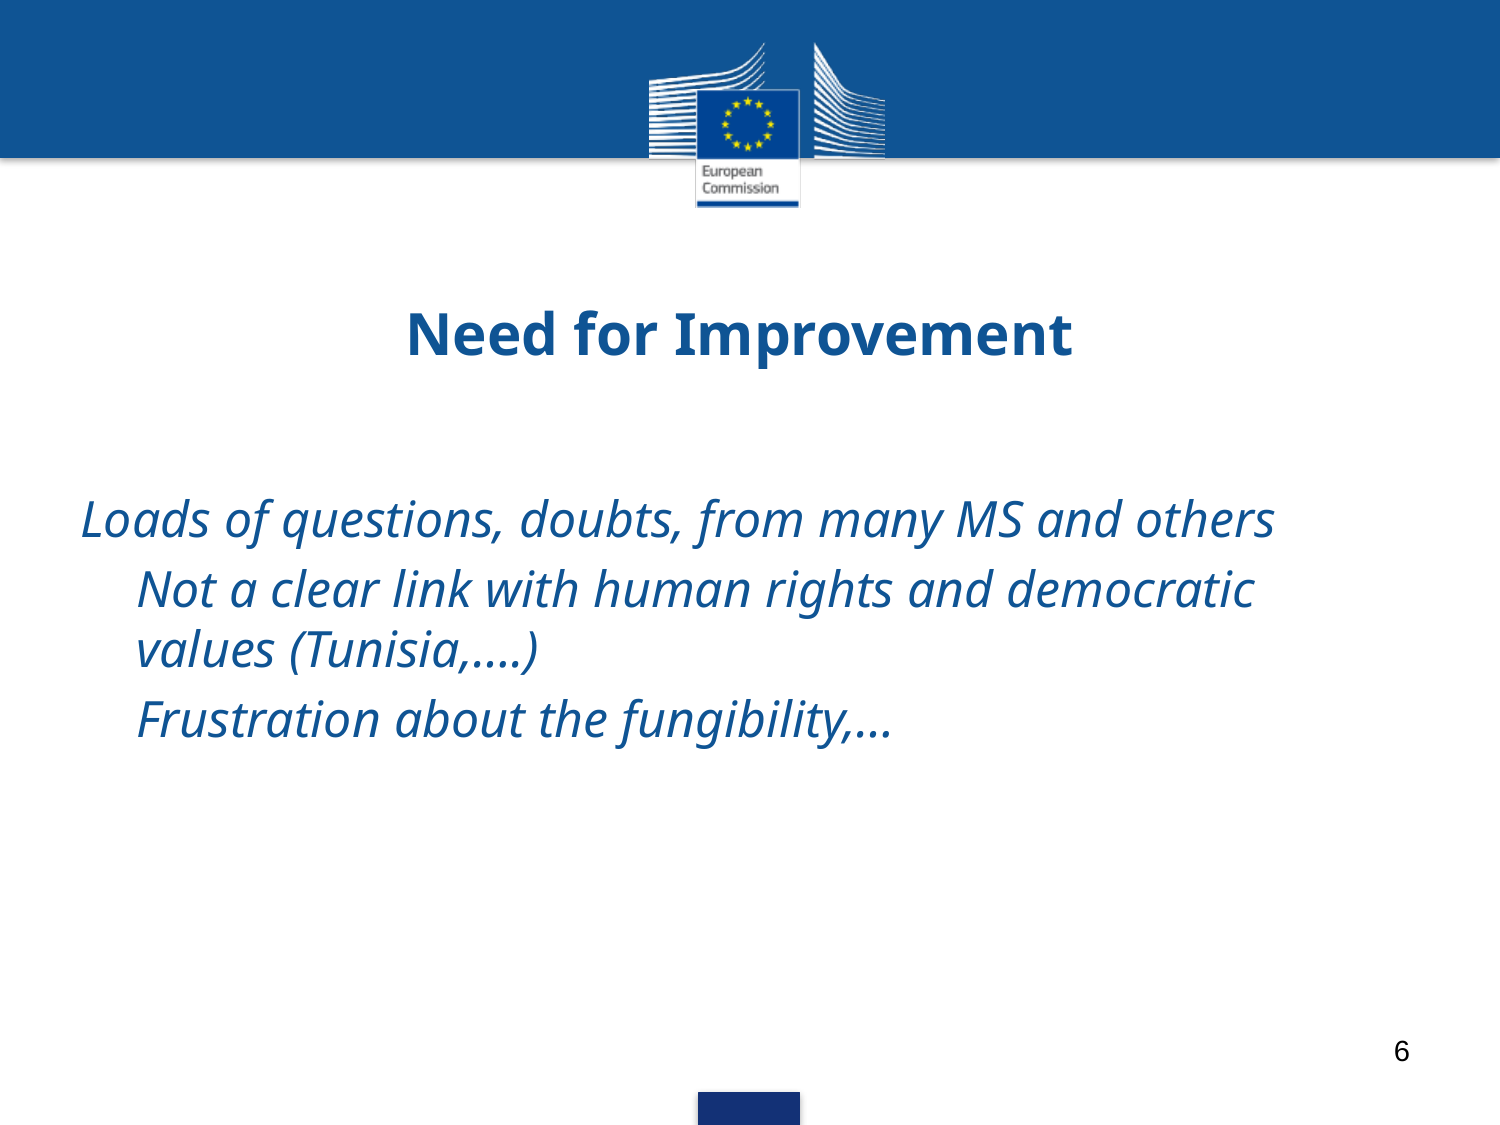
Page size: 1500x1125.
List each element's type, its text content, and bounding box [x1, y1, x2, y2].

title Need for Improvement [64, 255, 1415, 409]
picture [649, 42, 885, 208]
slide_number 6 [1074, 1024, 1426, 1103]
list Loads of questions, doubts, from many MS and others Not a clear link with human rights and democratic values (Tunisia,….) Frustration about the fungibility,… [64, 479, 1415, 1024]
